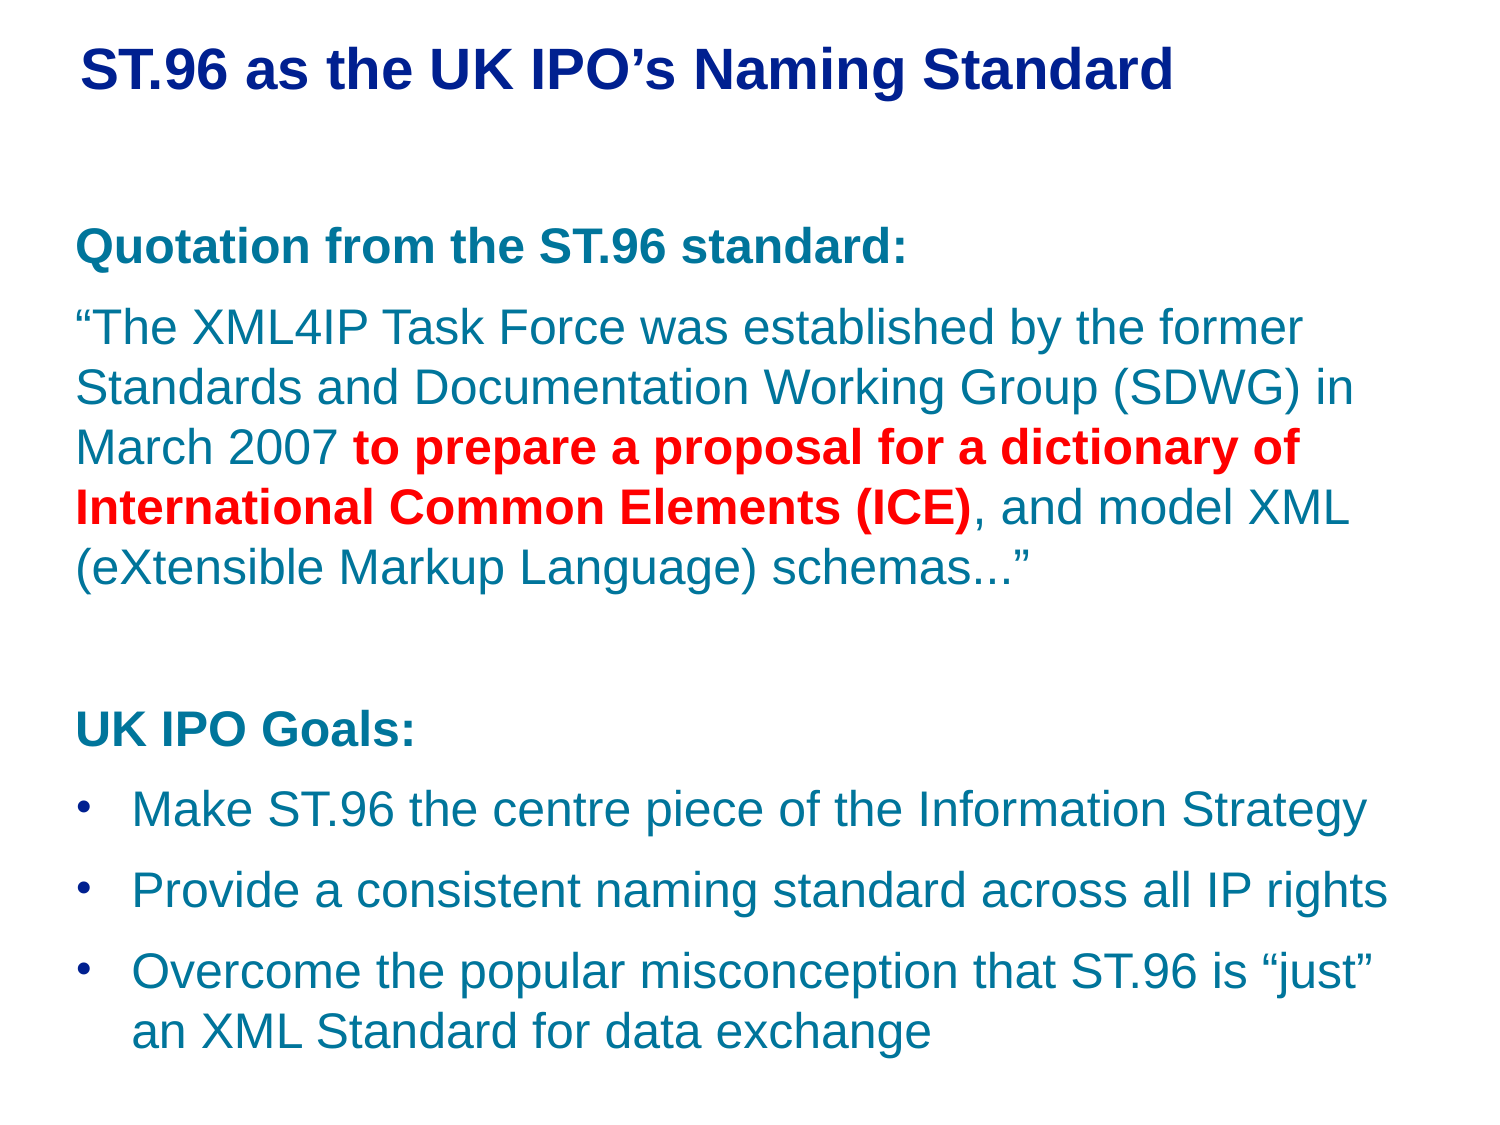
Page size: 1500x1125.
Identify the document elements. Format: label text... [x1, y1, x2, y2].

title ST.96 as the UK IPO’s Naming Standard [79, 30, 1431, 205]
list Quotation from the ST.96 standard: “The XML4IP Task Force was established by the former Standards and Documentation Working Group (SDWG) in March 2007 to prepare a proposal for a dictionary of International Common Elements (ICE), and model XML (eXtensible Markup Language) schemas...” UK IPO Goals: Make ST.96 the centre piece of the Information Strategy Provide a consistent naming standard across all IP rights Overcome the popular misconception that ST.96 is “just” an XML Standard for data exchange [74, 205, 1431, 1059]
